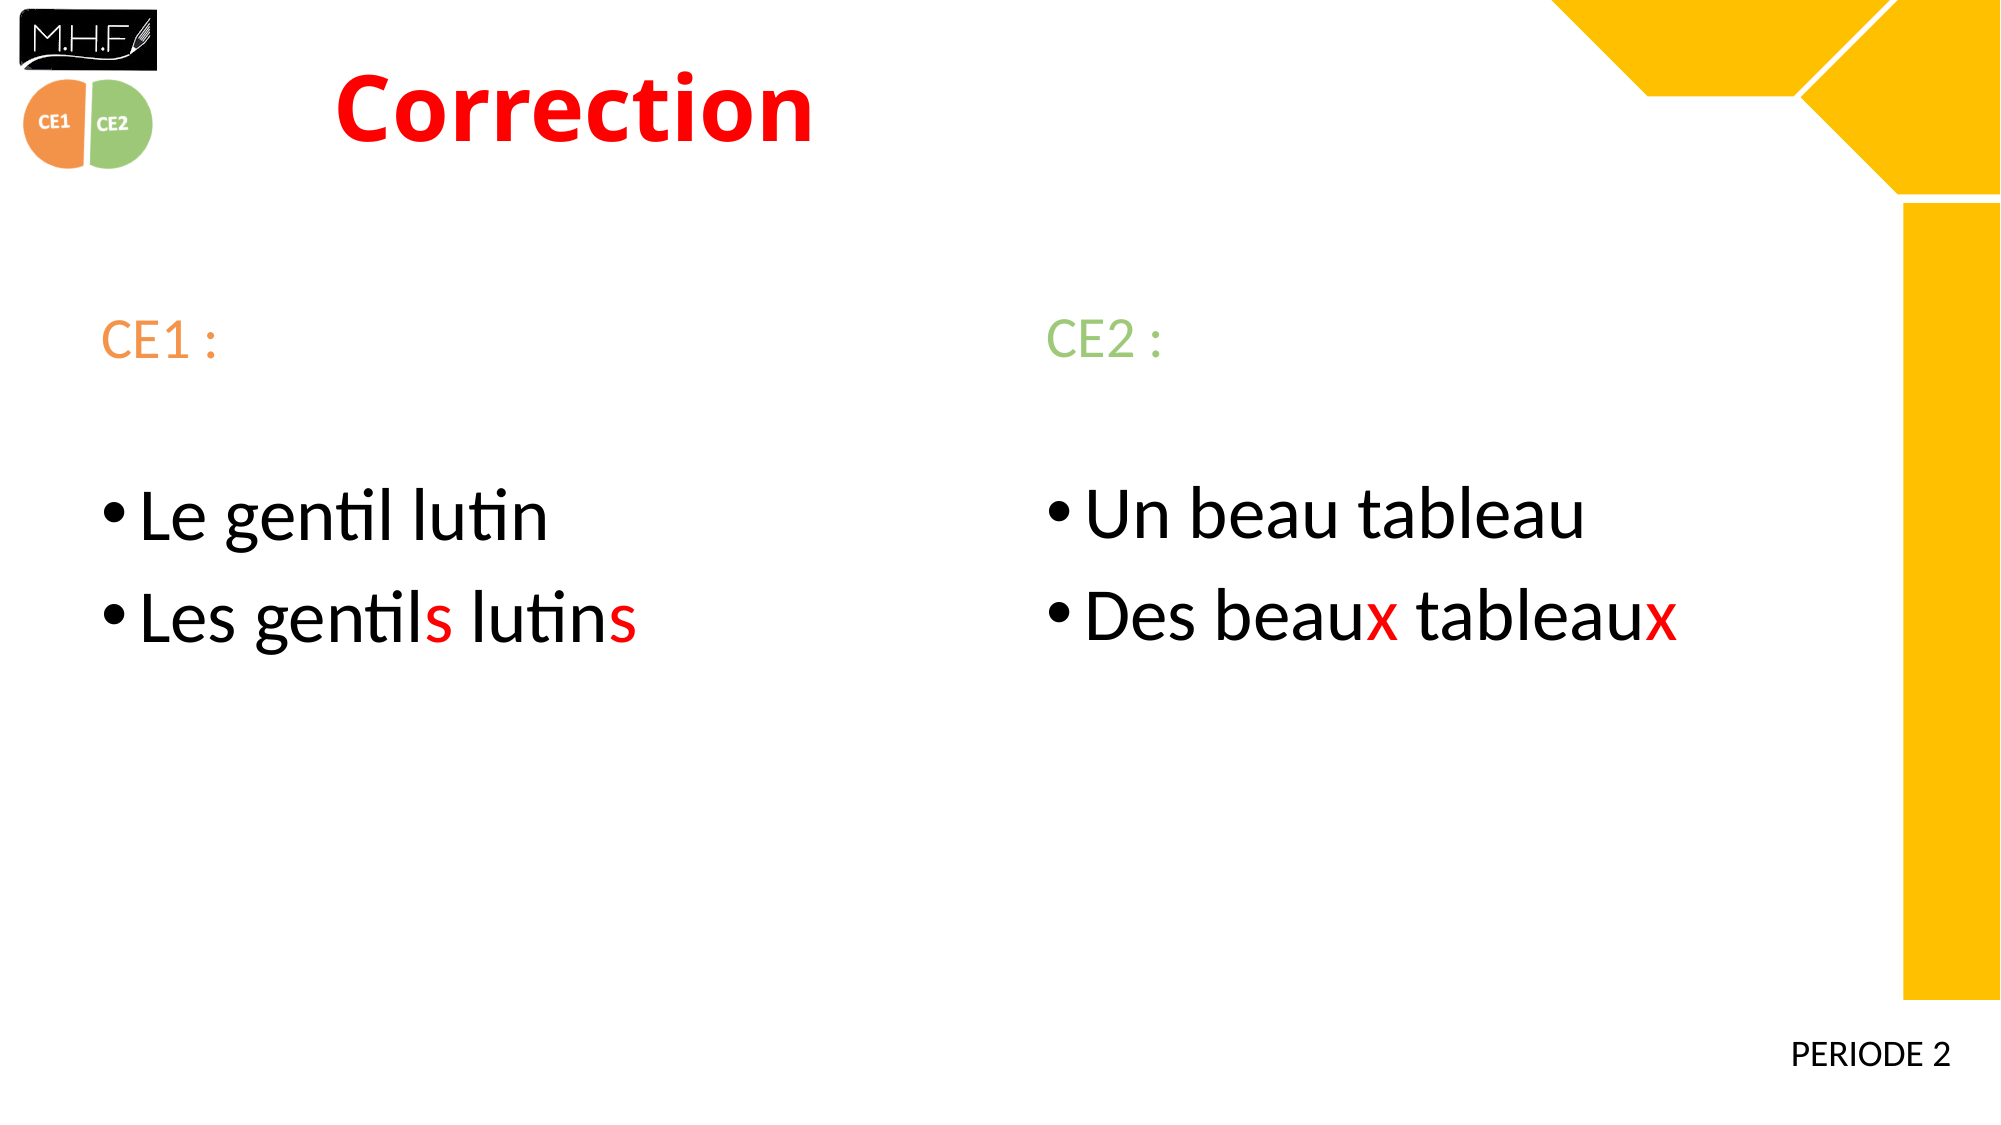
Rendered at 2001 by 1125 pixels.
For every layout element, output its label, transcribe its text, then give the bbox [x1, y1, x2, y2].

text_box [1799, 0, 2000, 196]
text_box CE2 : Un beau tableau Des beaux tableaux [1031, 299, 1853, 1014]
text_box [1902, 202, 2000, 1001]
text_box [1549, 0, 1892, 98]
title Correction [318, 3, 1865, 221]
text_box PERIODE 2 [1362, 1021, 1967, 1125]
list CE1 : Le gentil lutin Les gentils lutins [86, 300, 969, 1015]
picture [1, 7, 177, 207]
